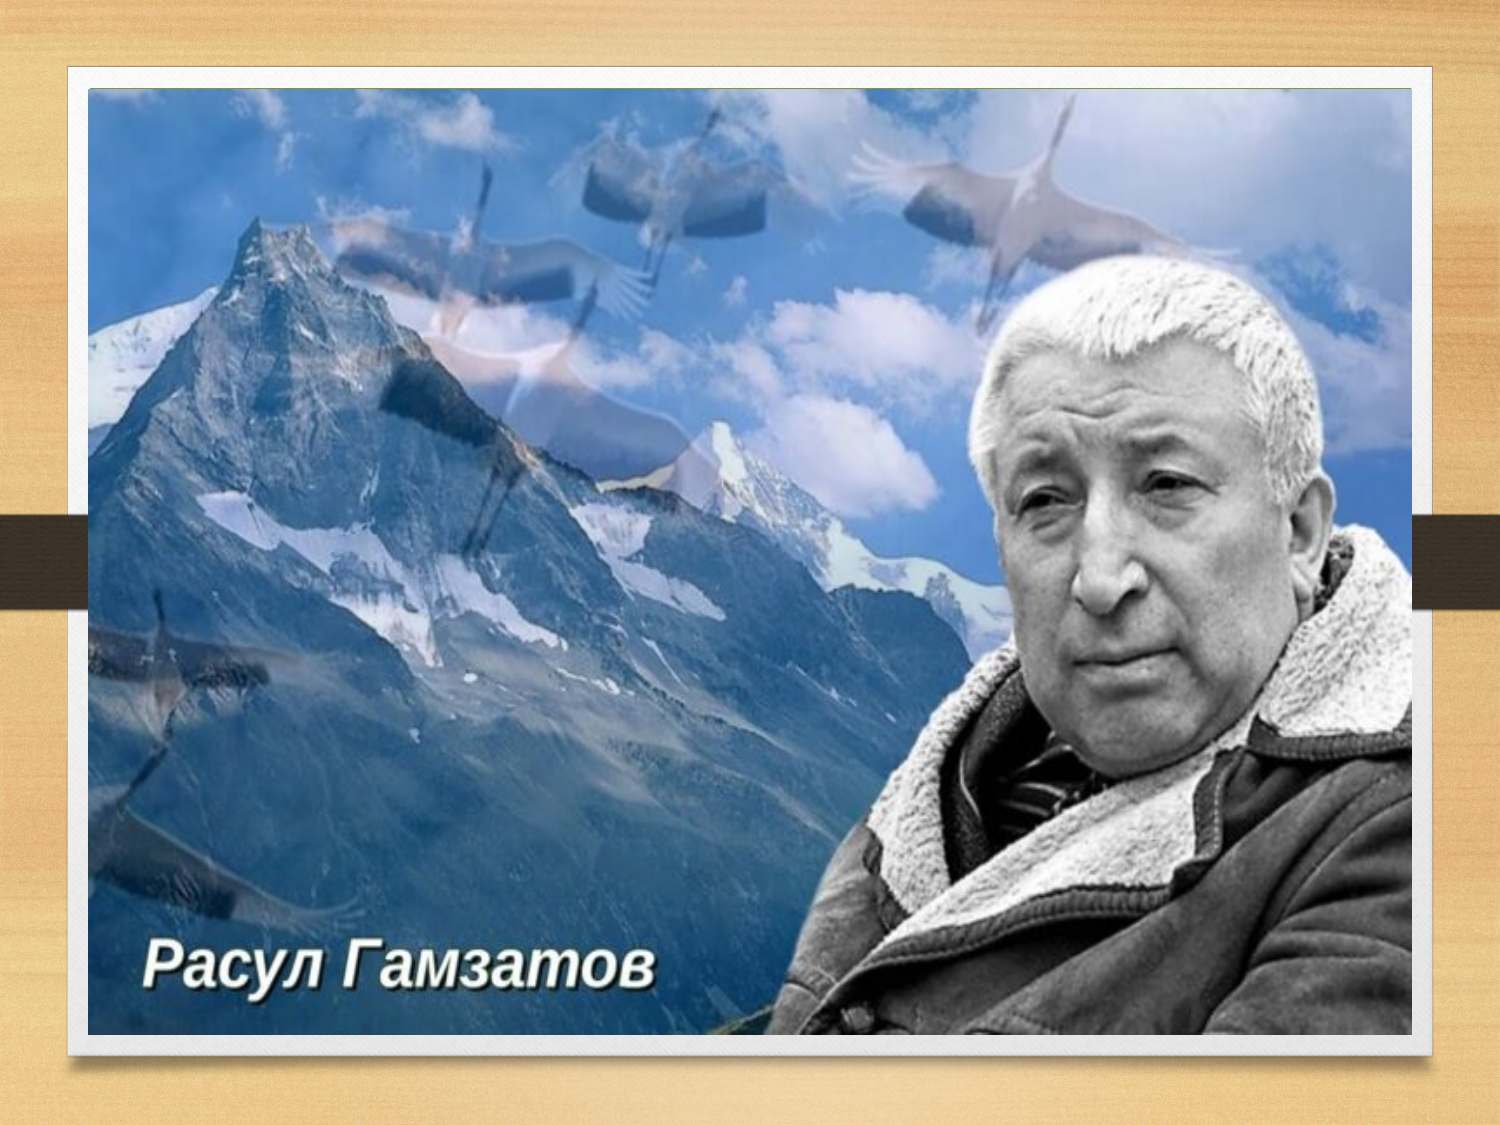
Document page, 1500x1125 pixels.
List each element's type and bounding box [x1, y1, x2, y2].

picture [0, 0, 1500, 1125]
list [88, 89, 1412, 1036]
